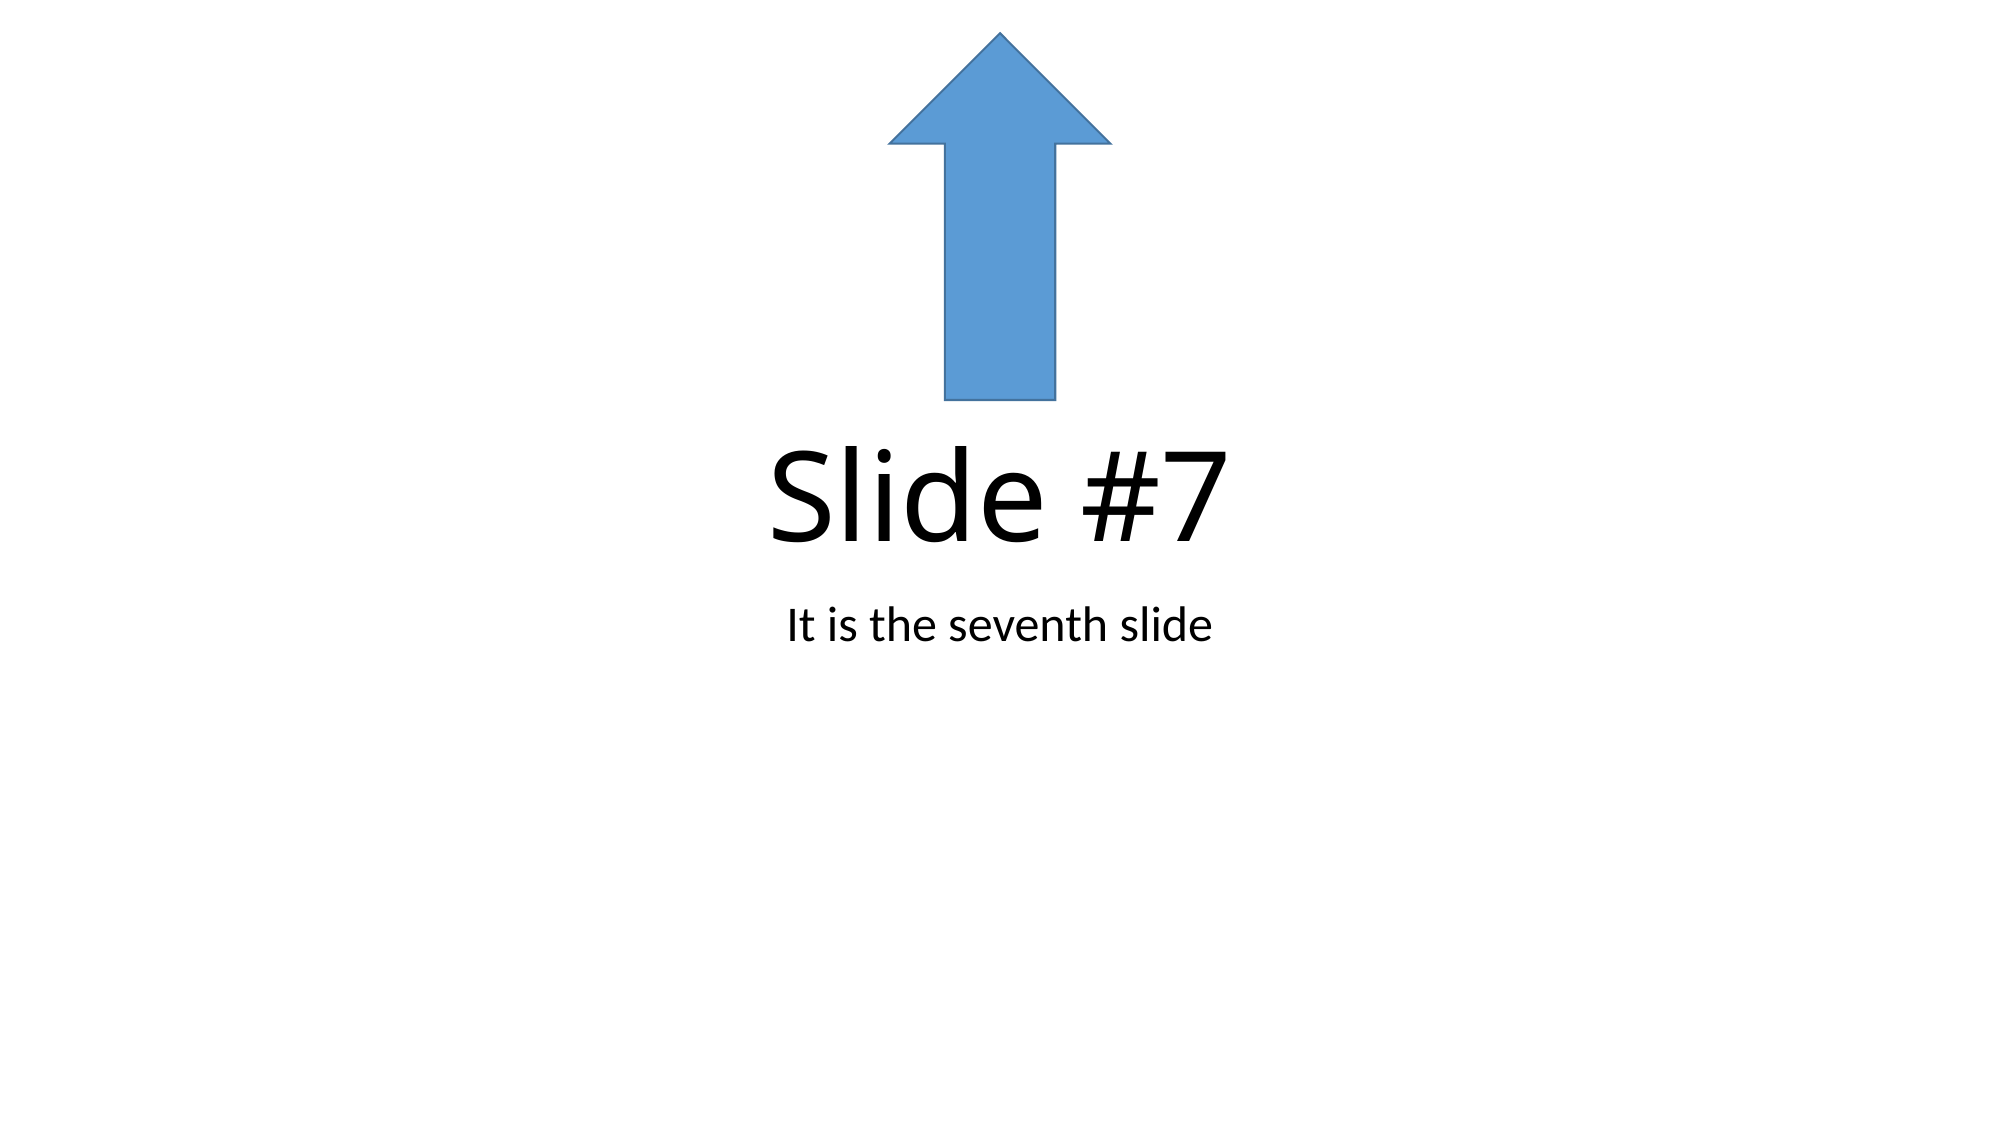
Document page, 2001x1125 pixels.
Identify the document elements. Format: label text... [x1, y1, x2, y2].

subtitle It is the seventh slide [249, 590, 1750, 863]
text_box [887, 31, 1113, 402]
title Slide #7 [249, 184, 1750, 576]
